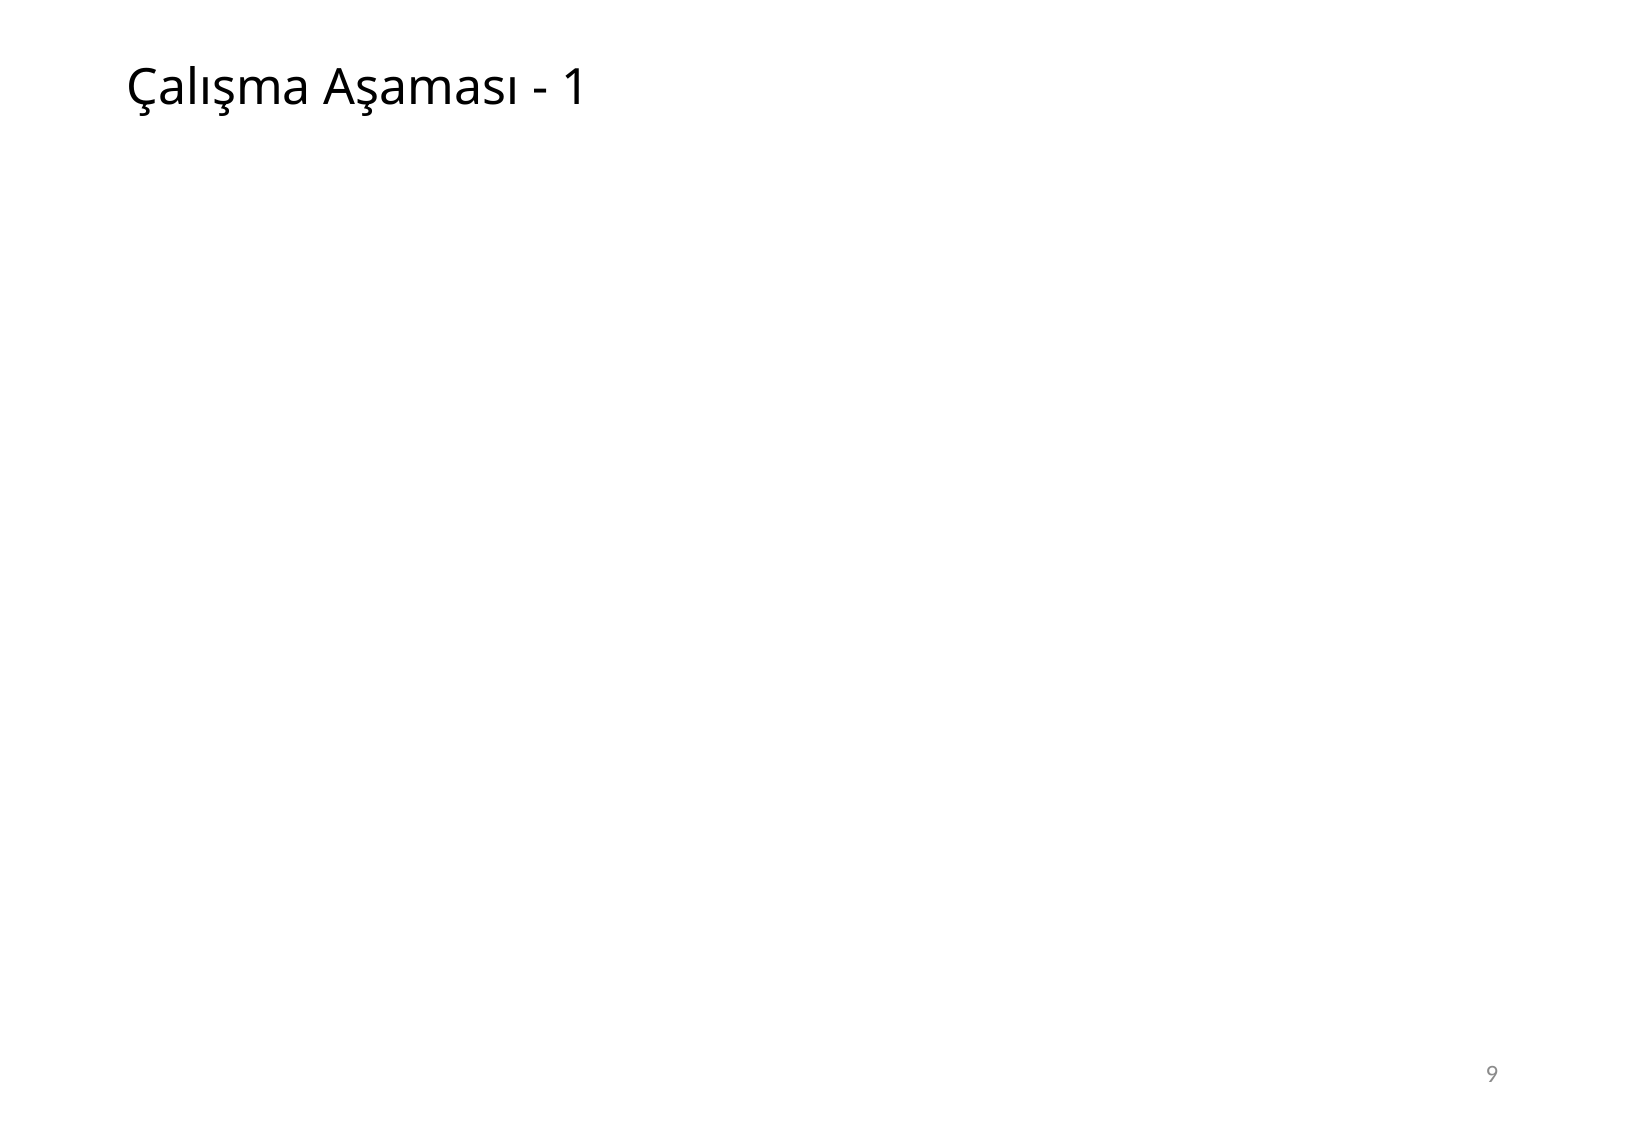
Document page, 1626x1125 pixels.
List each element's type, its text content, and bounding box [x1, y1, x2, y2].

slide_number 9 [1147, 1042, 1514, 1103]
title Çalışma Aşaması - 1 [111, 22, 1514, 154]
